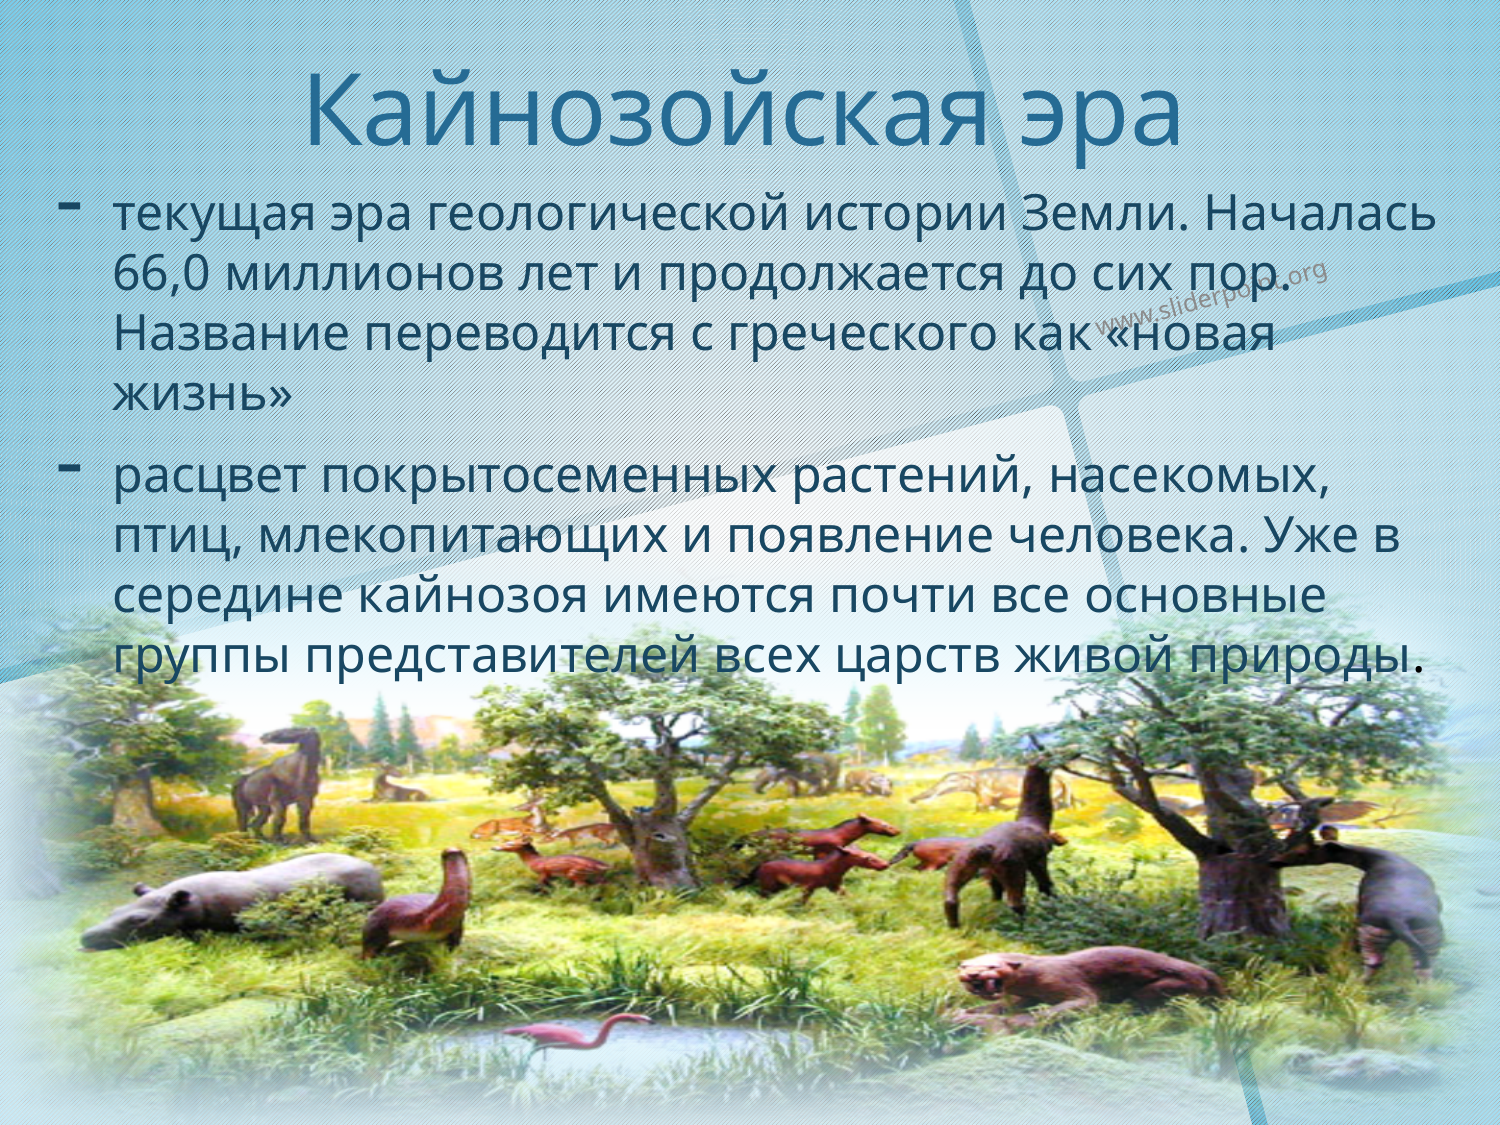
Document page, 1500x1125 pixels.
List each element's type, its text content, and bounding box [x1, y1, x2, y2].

footer www.sliderpoint.org [1073, 199, 1480, 362]
subtitle текущая эра геологической истории Земли. Началась 66,0 миллионов лет и продолжается до сих пор. Название переводится с греческого как «новая жизнь» расцвет покрытосеменных растений, насекомых, птиц, млекопитающих и появление человека. Уже в середине кайнозоя имеются почти все основные группы представителей всех царств живой природы. [41, 172, 1459, 519]
picture [0, 526, 1500, 1125]
title Кайнозойская эра [41, 30, 1447, 172]
